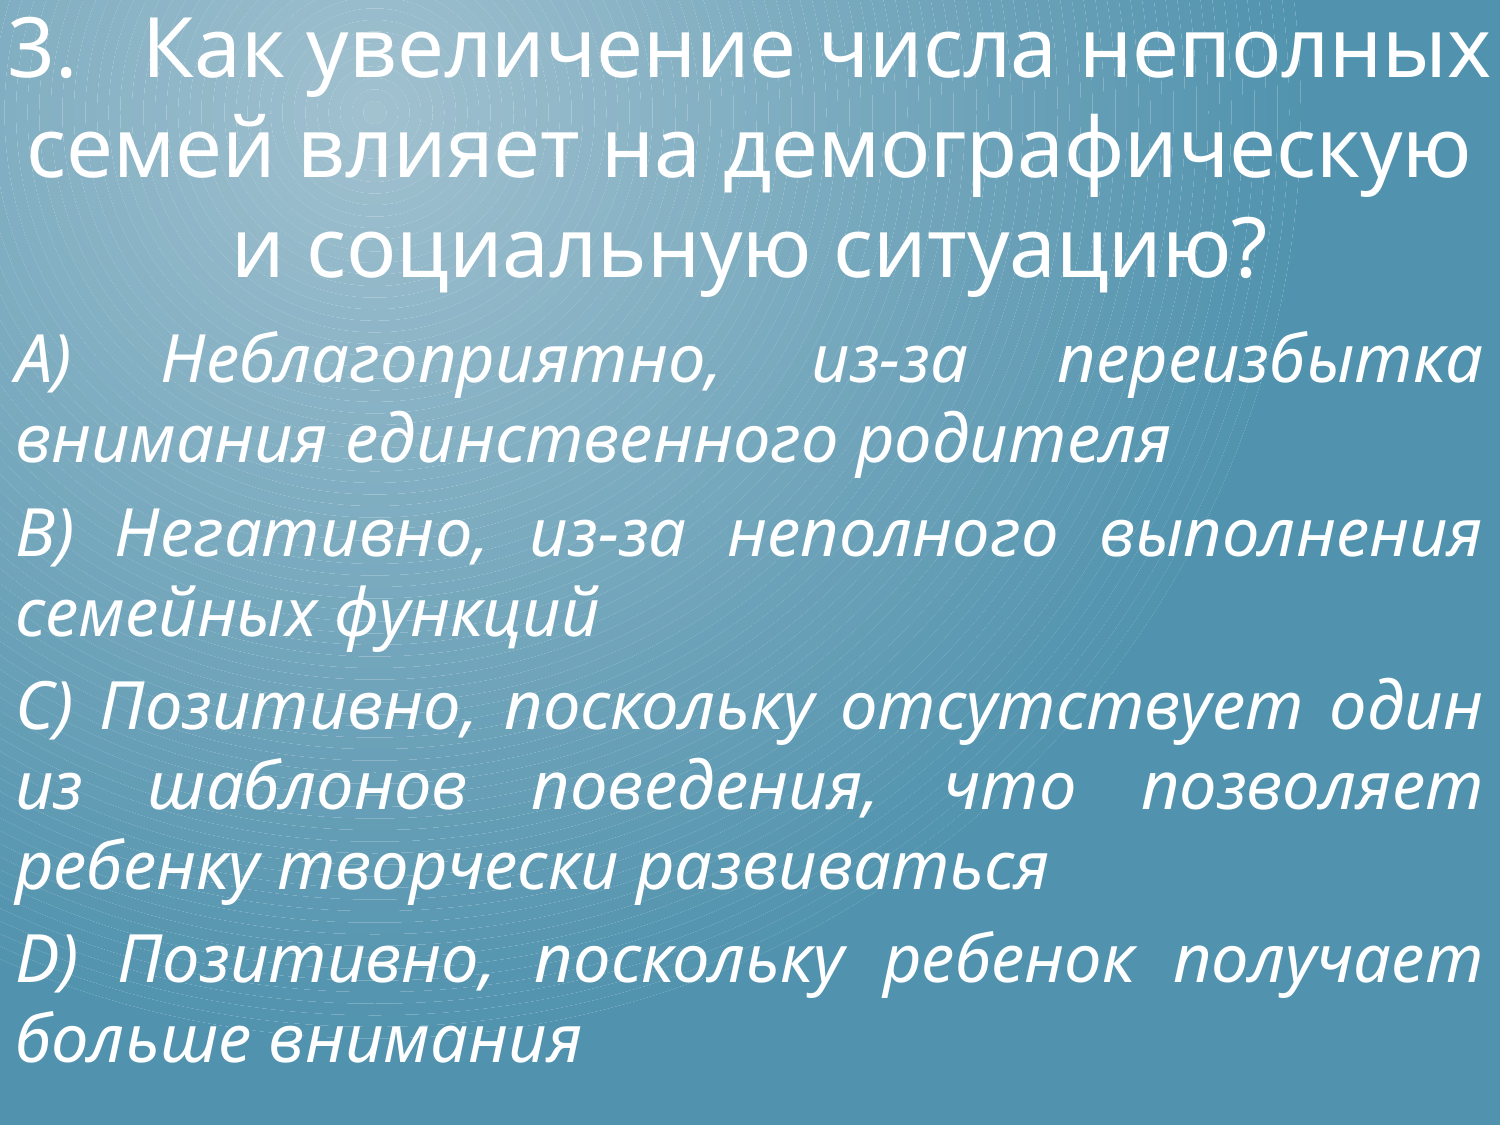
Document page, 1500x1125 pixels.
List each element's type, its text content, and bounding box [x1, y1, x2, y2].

subtitle А) Неблагоприятно, из-за переизбытка внимания единственного родителя В) Негативно, из-за неполного выполнения семейных функций С) Позитивно, поскольку отсутствует один из шаблонов поведения, что позволяет ребенку творчески развиваться D) Позитивно, поскольку ребенок получает больше внимания [0, 267, 1500, 1125]
title 3. Как увеличение числа неполных семей влияет на демографическую и социальную ситуацию? [0, 0, 1500, 267]
